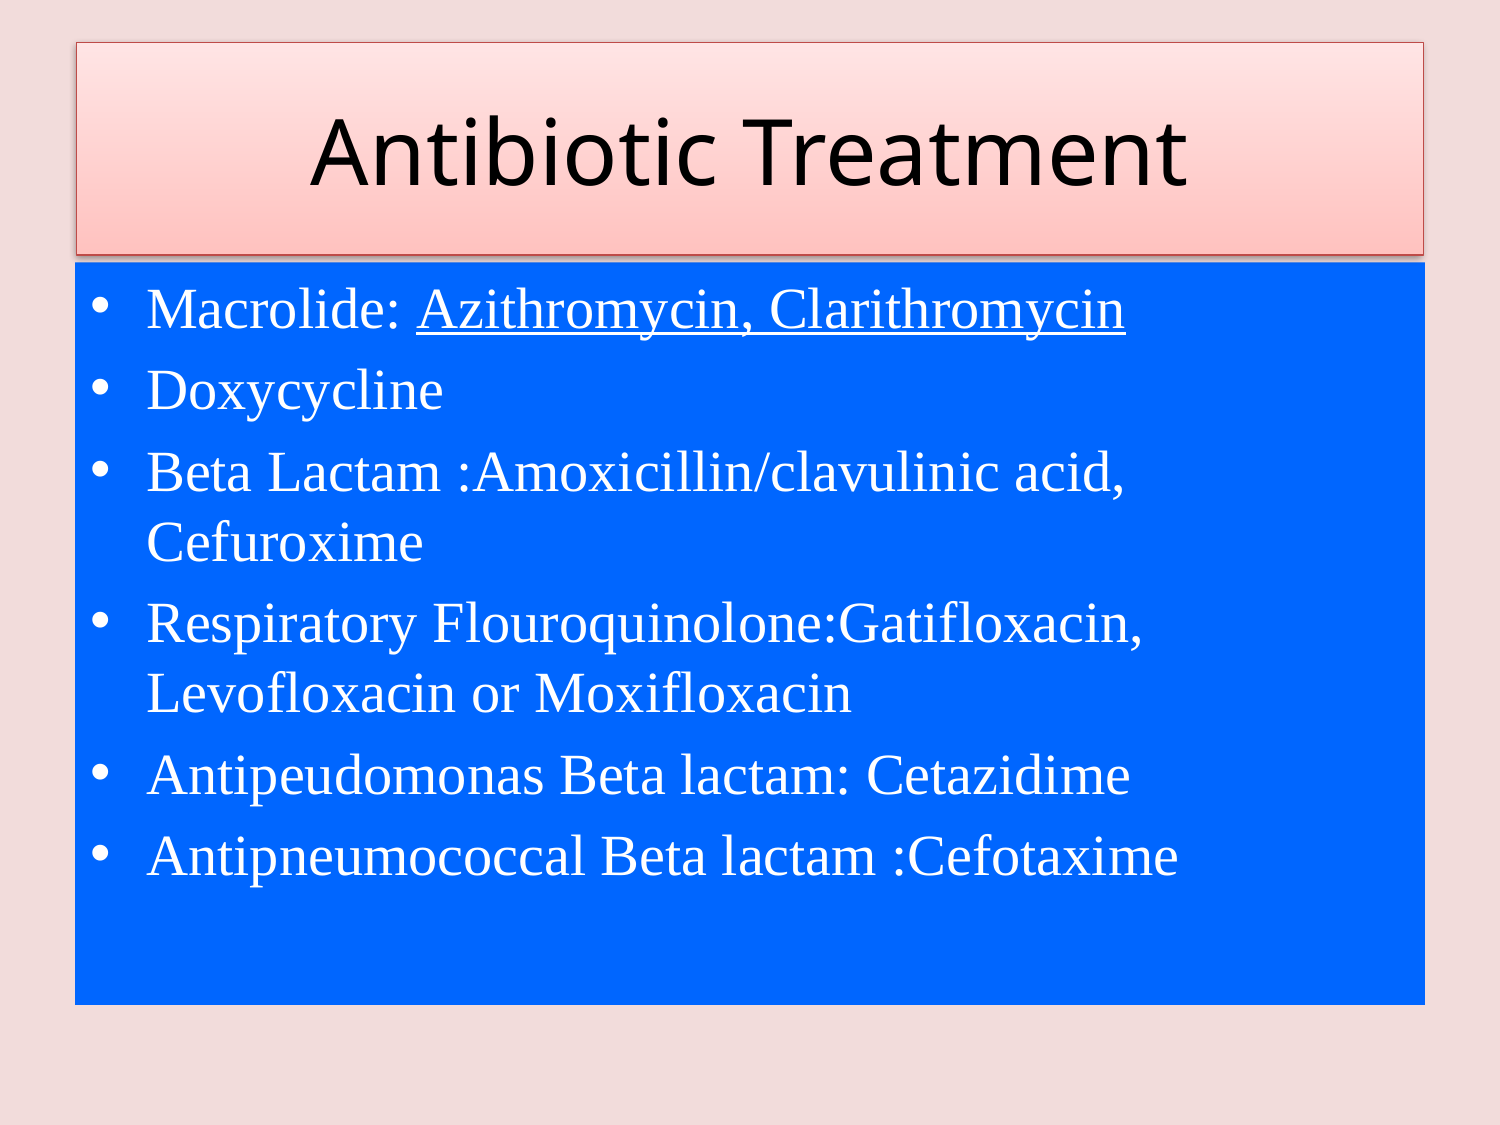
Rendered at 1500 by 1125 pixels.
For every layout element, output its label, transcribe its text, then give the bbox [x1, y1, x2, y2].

text_box Antibiotic Treatment [76, 42, 1424, 256]
list Macrolide: Azithromycin, Clarithromycin Doxycycline Beta Lactam :Amoxicillin/clavulinic acid, Cefuroxime Respiratory Flouroquinolone:Gatifloxacin, Levofloxacin or Moxifloxacin Antipeudomonas Beta lactam: Cetazidime Antipneumococcal Beta lactam :Cefotaxime [75, 262, 1425, 1005]
